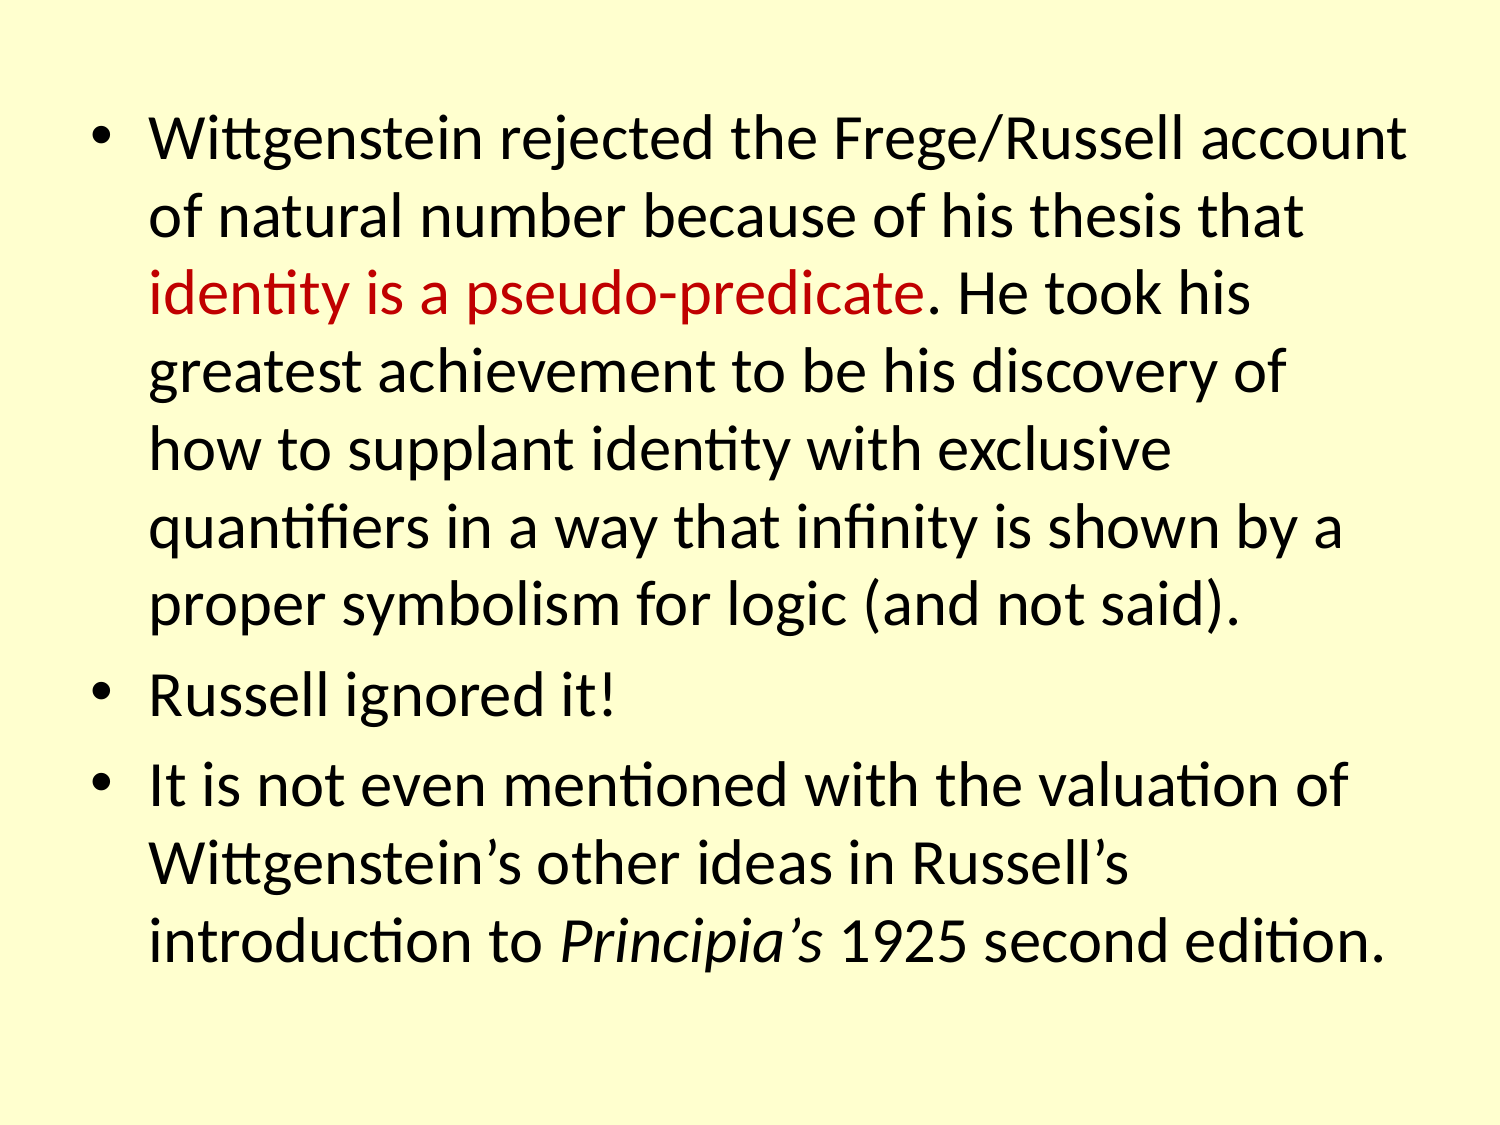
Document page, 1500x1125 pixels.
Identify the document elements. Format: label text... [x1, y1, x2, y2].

list Wittgenstein rejected the Frege/Russell account of natural number because of his thesis that identity is a pseudo-predicate. He took his greatest achievement to be his discovery of how to supplant identity with exclusive quantifiers in a way that infinity is shown by a proper symbolism for logic (and not said). Russell ignored it! It is not even mentioned with the valuation of Wittgenstein’s other ideas in Russell’s introduction to Principia’s 1925 second edition. [75, 87, 1425, 1005]
